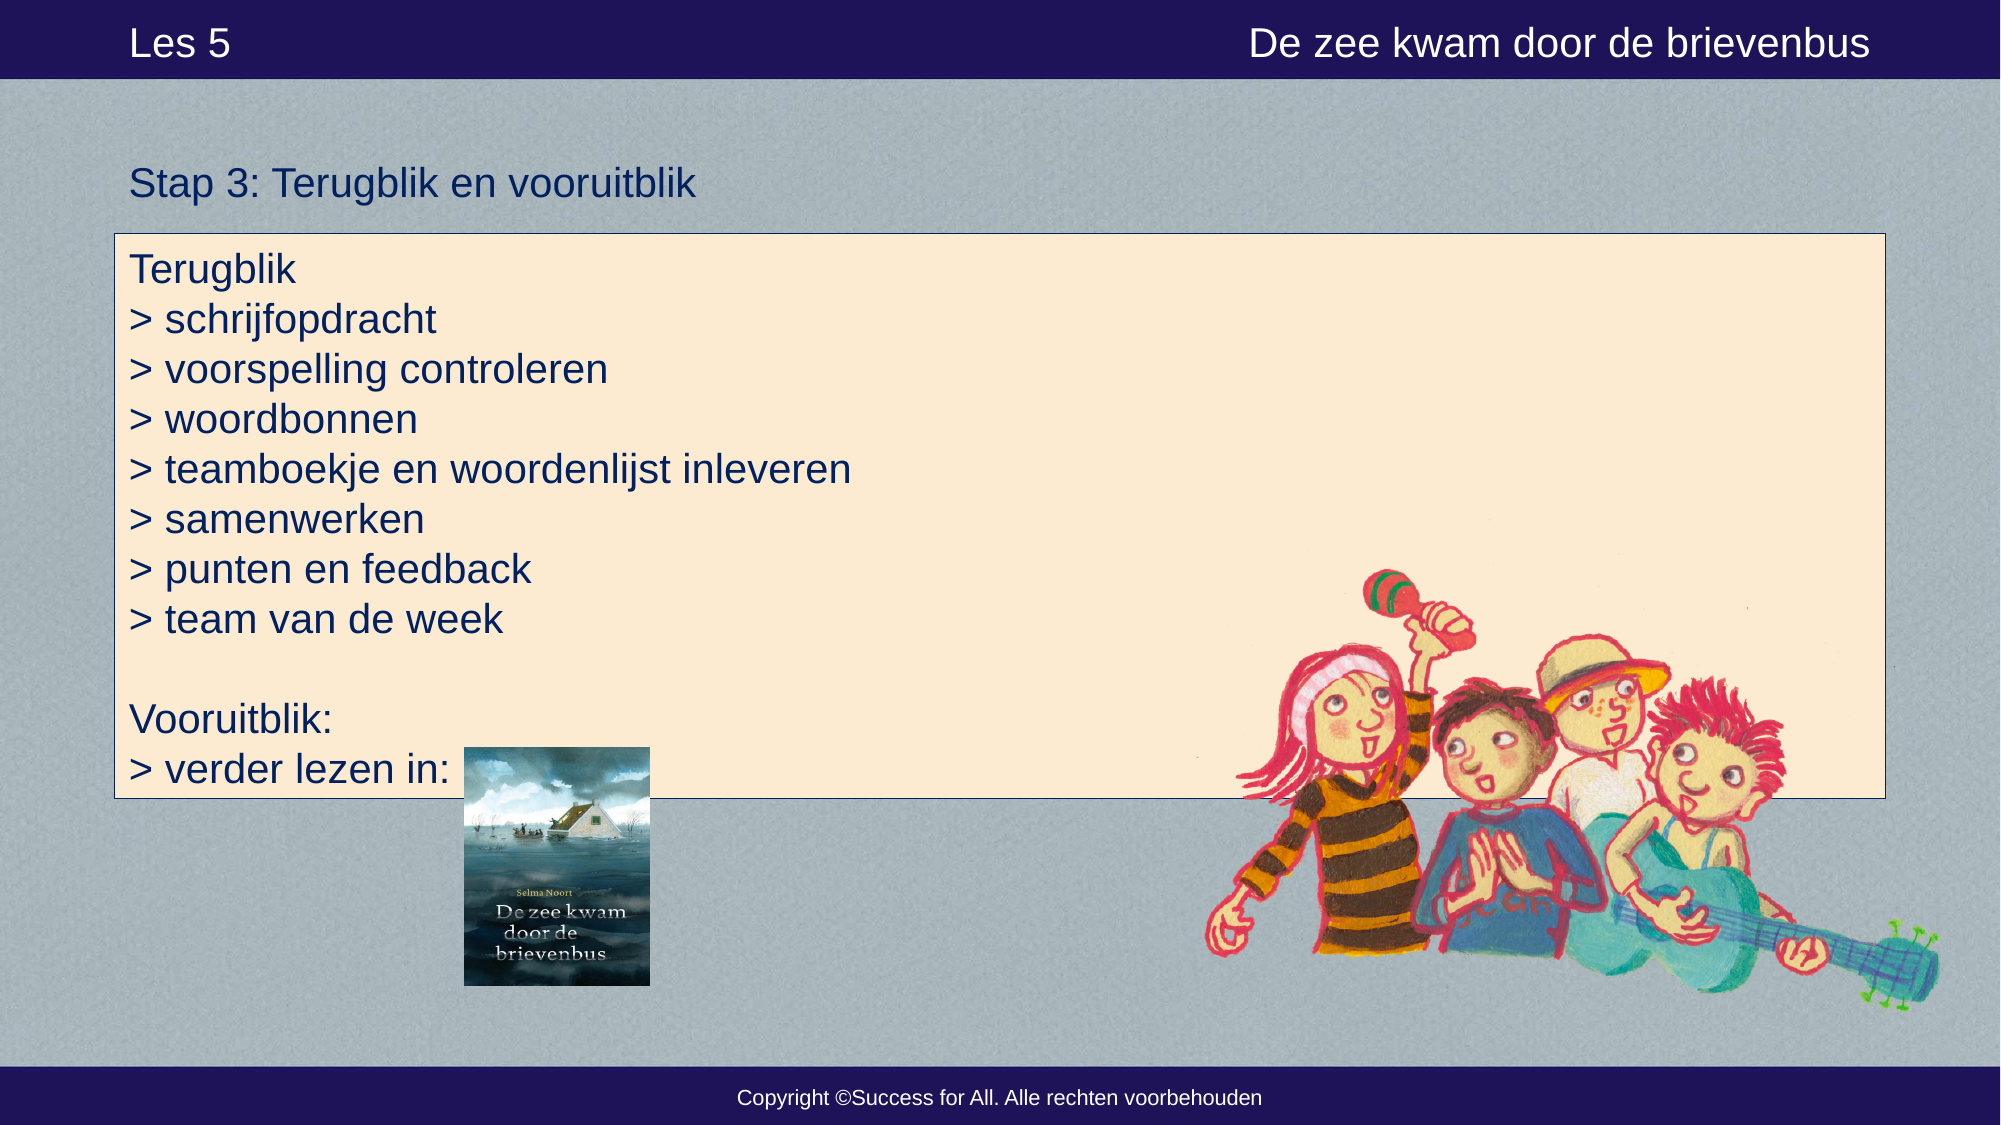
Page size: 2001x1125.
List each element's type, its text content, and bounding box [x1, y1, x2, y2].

text_box Les 5 [114, 8, 354, 73]
text_box De zee kwam door de brievenbus [999, 8, 1886, 73]
text_box Copyright ©Success for All. Alle rechten voorbehouden [0, 1076, 2000, 1125]
picture [0, 0, 2001, 1125]
text_box Terugblik > schrijfopdracht > voorspelling controleren > woordbonnen > teamboekje en woordenlijst inleveren > samenwerken > punten en feedback > team van de week Vooruitblik: > verder lezen in: [114, 233, 1886, 799]
text_box Stap 3: Terugblik en vooruitblik [113, 148, 1635, 214]
